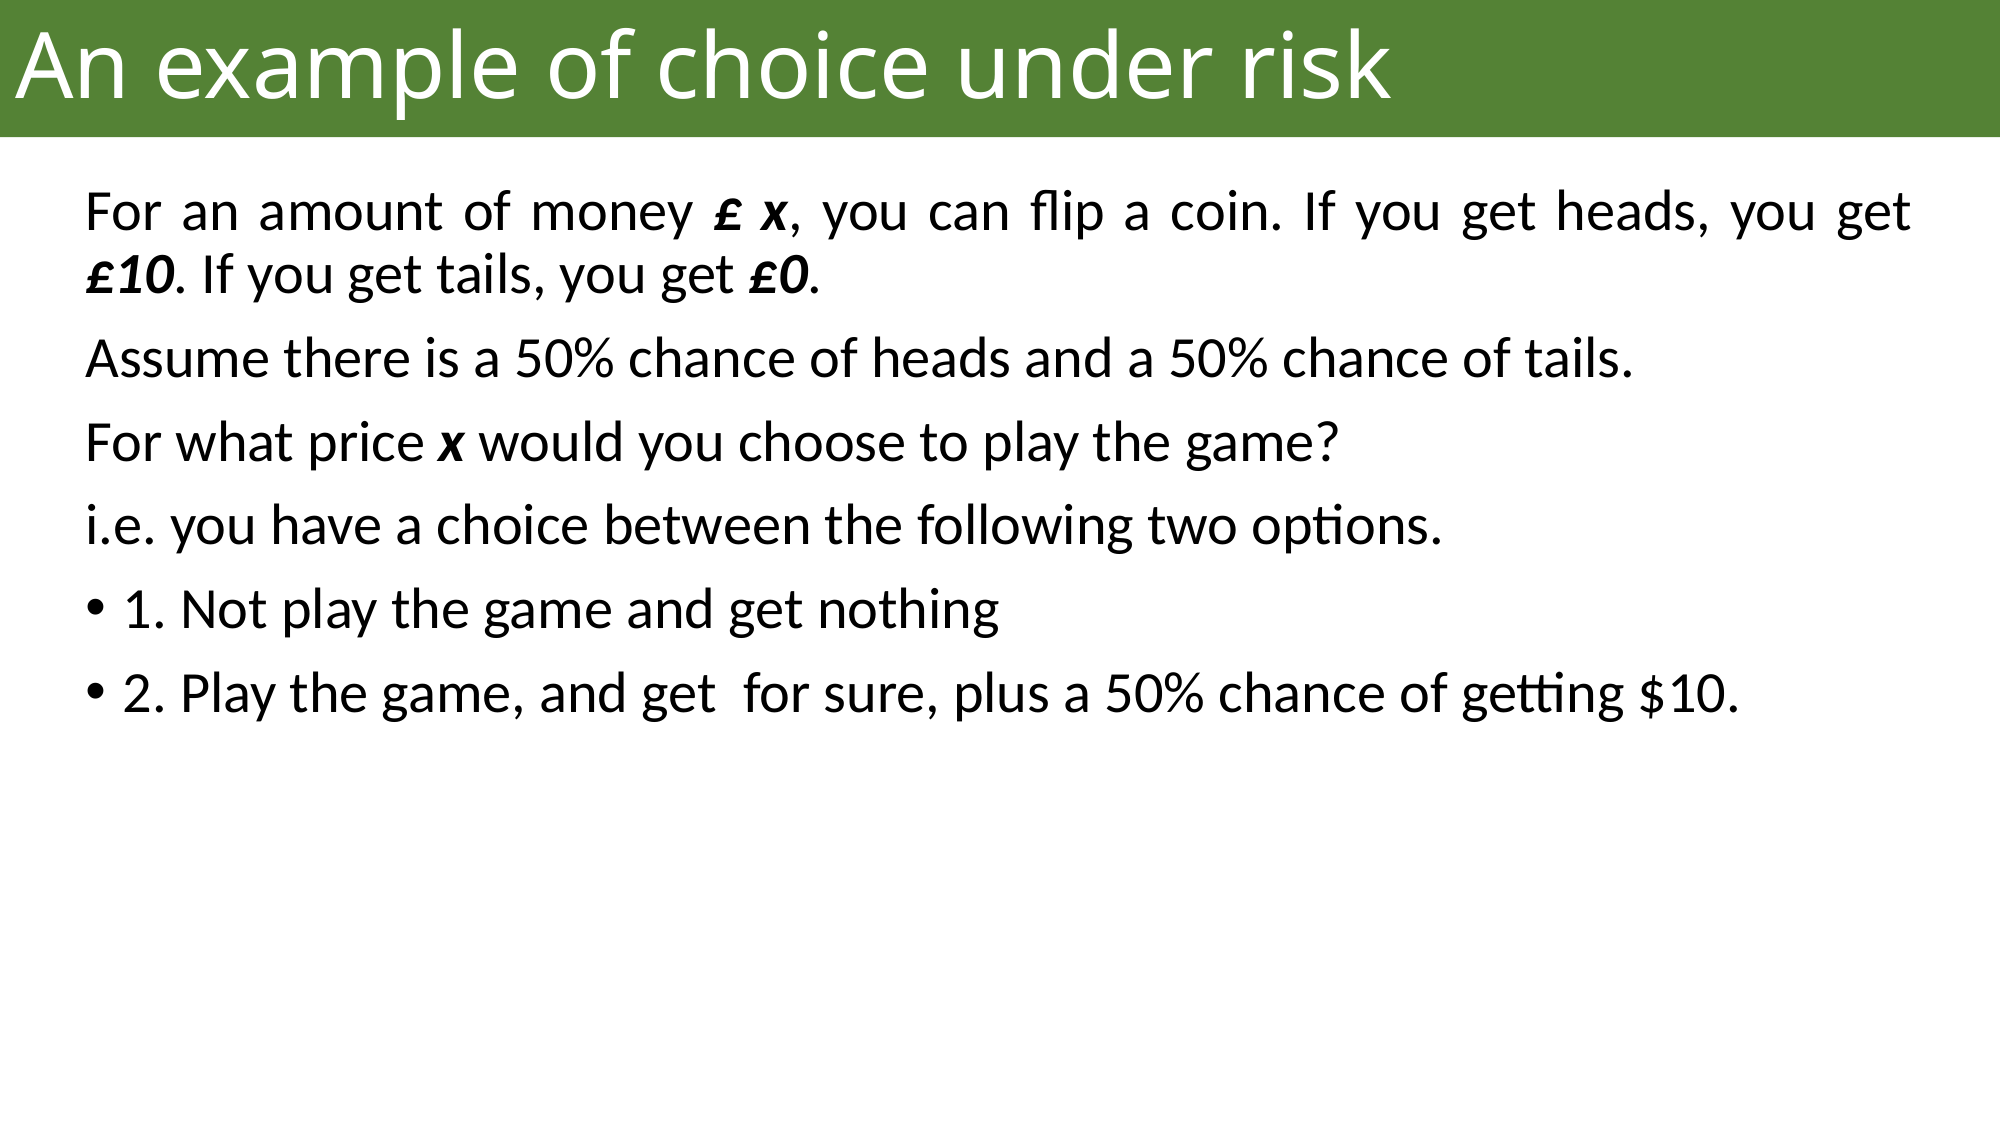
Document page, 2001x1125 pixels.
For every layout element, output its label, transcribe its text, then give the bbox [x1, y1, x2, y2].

title An example of choice under risk [0, 0, 2000, 138]
